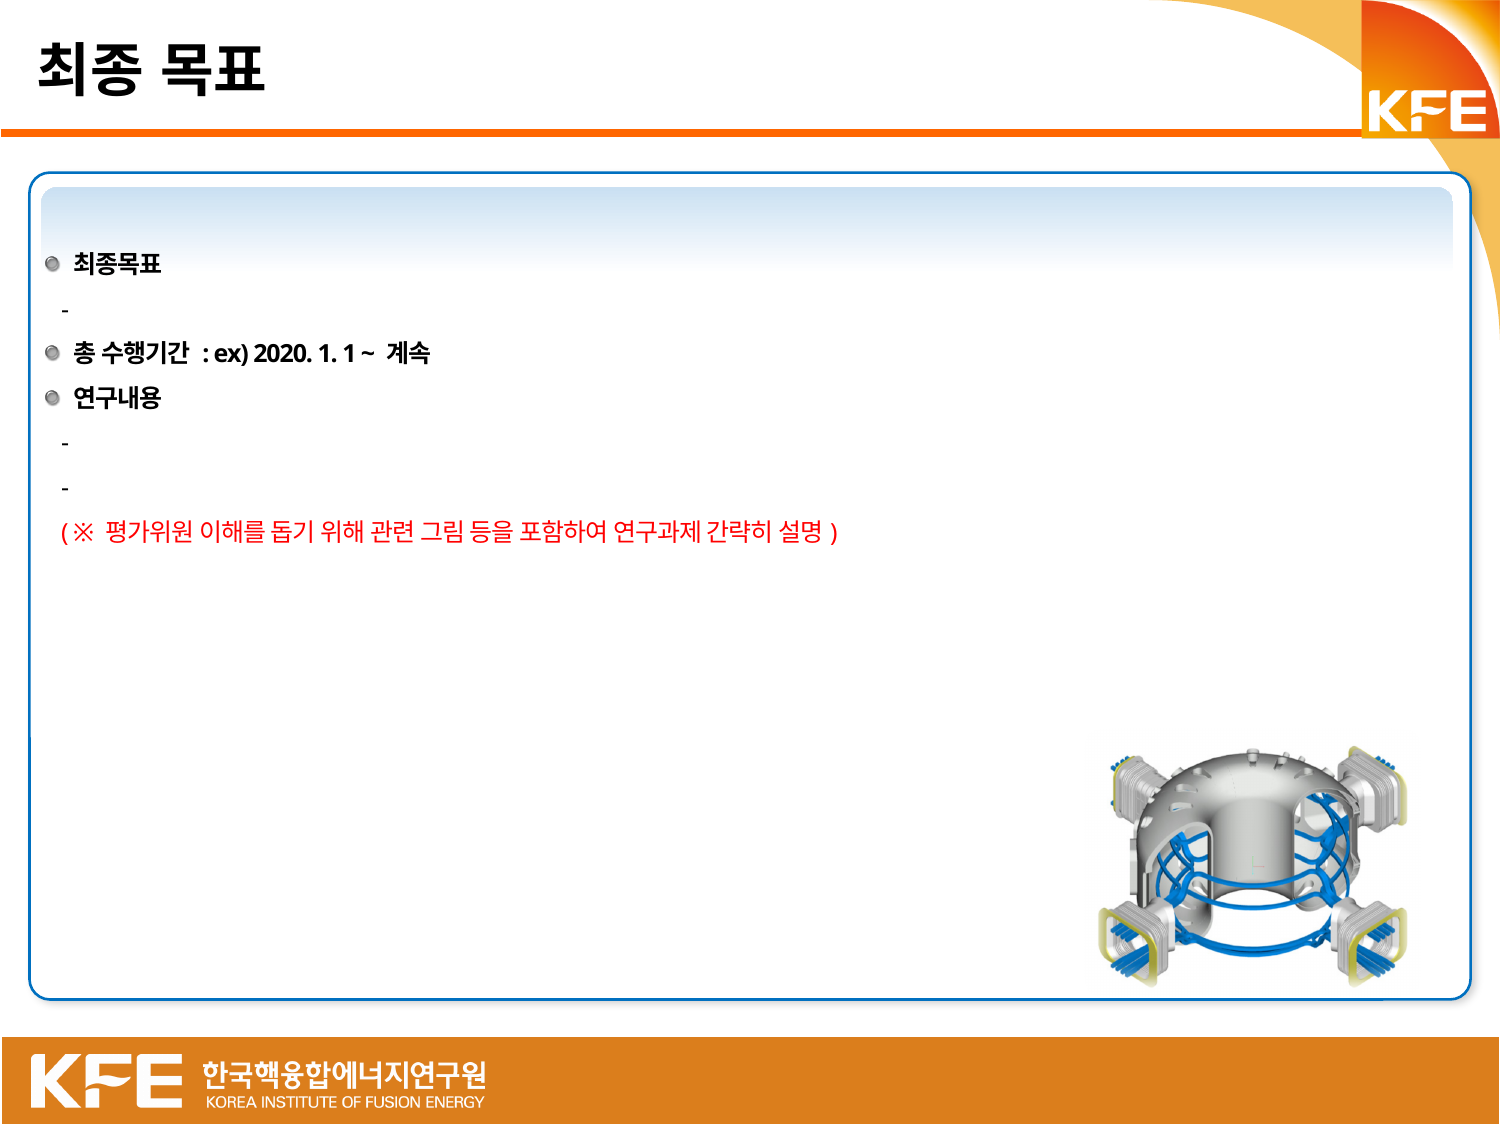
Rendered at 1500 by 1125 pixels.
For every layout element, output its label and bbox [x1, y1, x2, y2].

picture [1359, 0, 1500, 140]
text_box [29, 172, 1471, 1000]
picture [1082, 727, 1422, 999]
